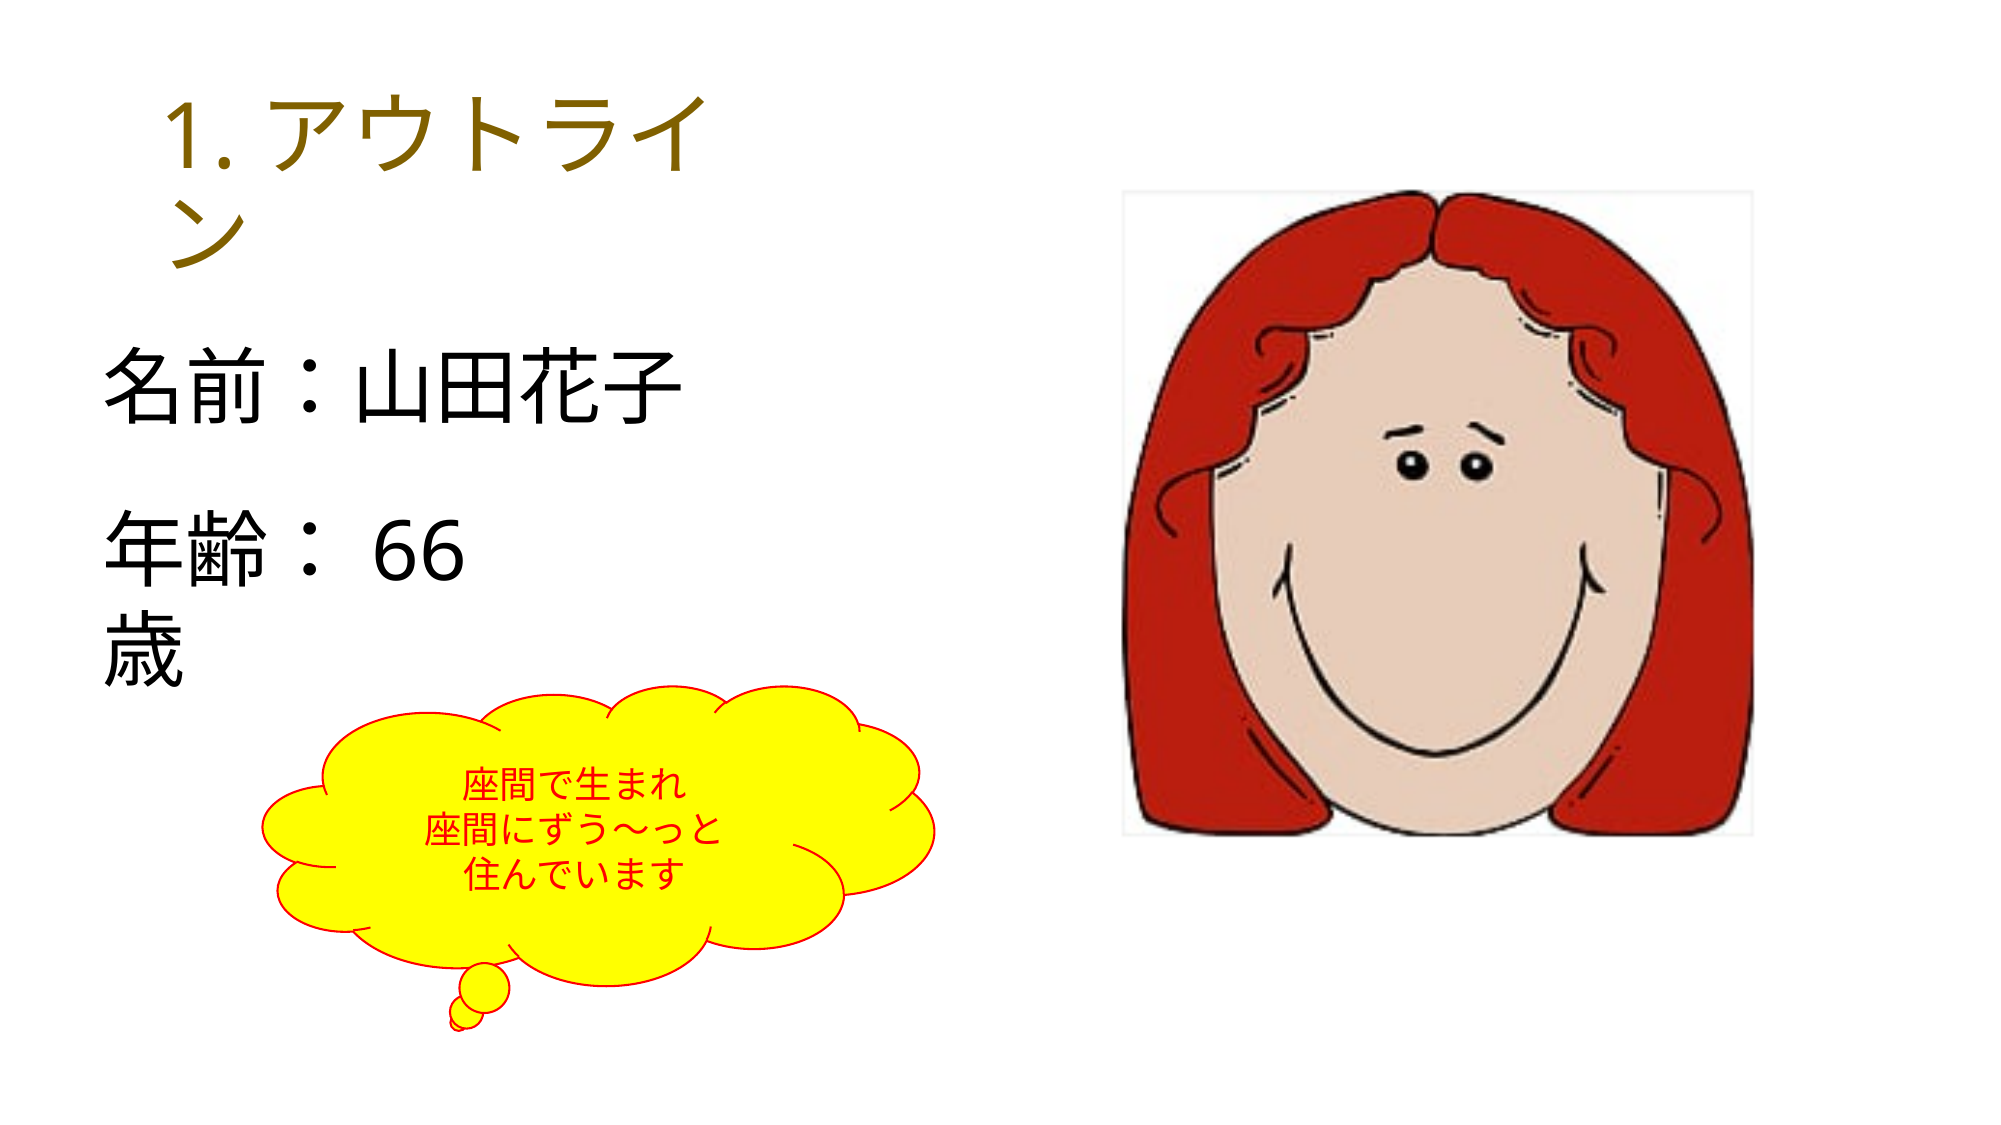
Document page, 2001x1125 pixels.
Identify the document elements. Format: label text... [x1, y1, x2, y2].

title 1.アウトライン [145, 78, 758, 299]
text_box 座間で生まれ 座間にずう～っと 住んでいます [261, 685, 936, 1032]
text_box 年齢：66歳 [87, 489, 578, 705]
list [1120, 168, 1771, 846]
text_box 名前：山田花子 [87, 326, 722, 442]
